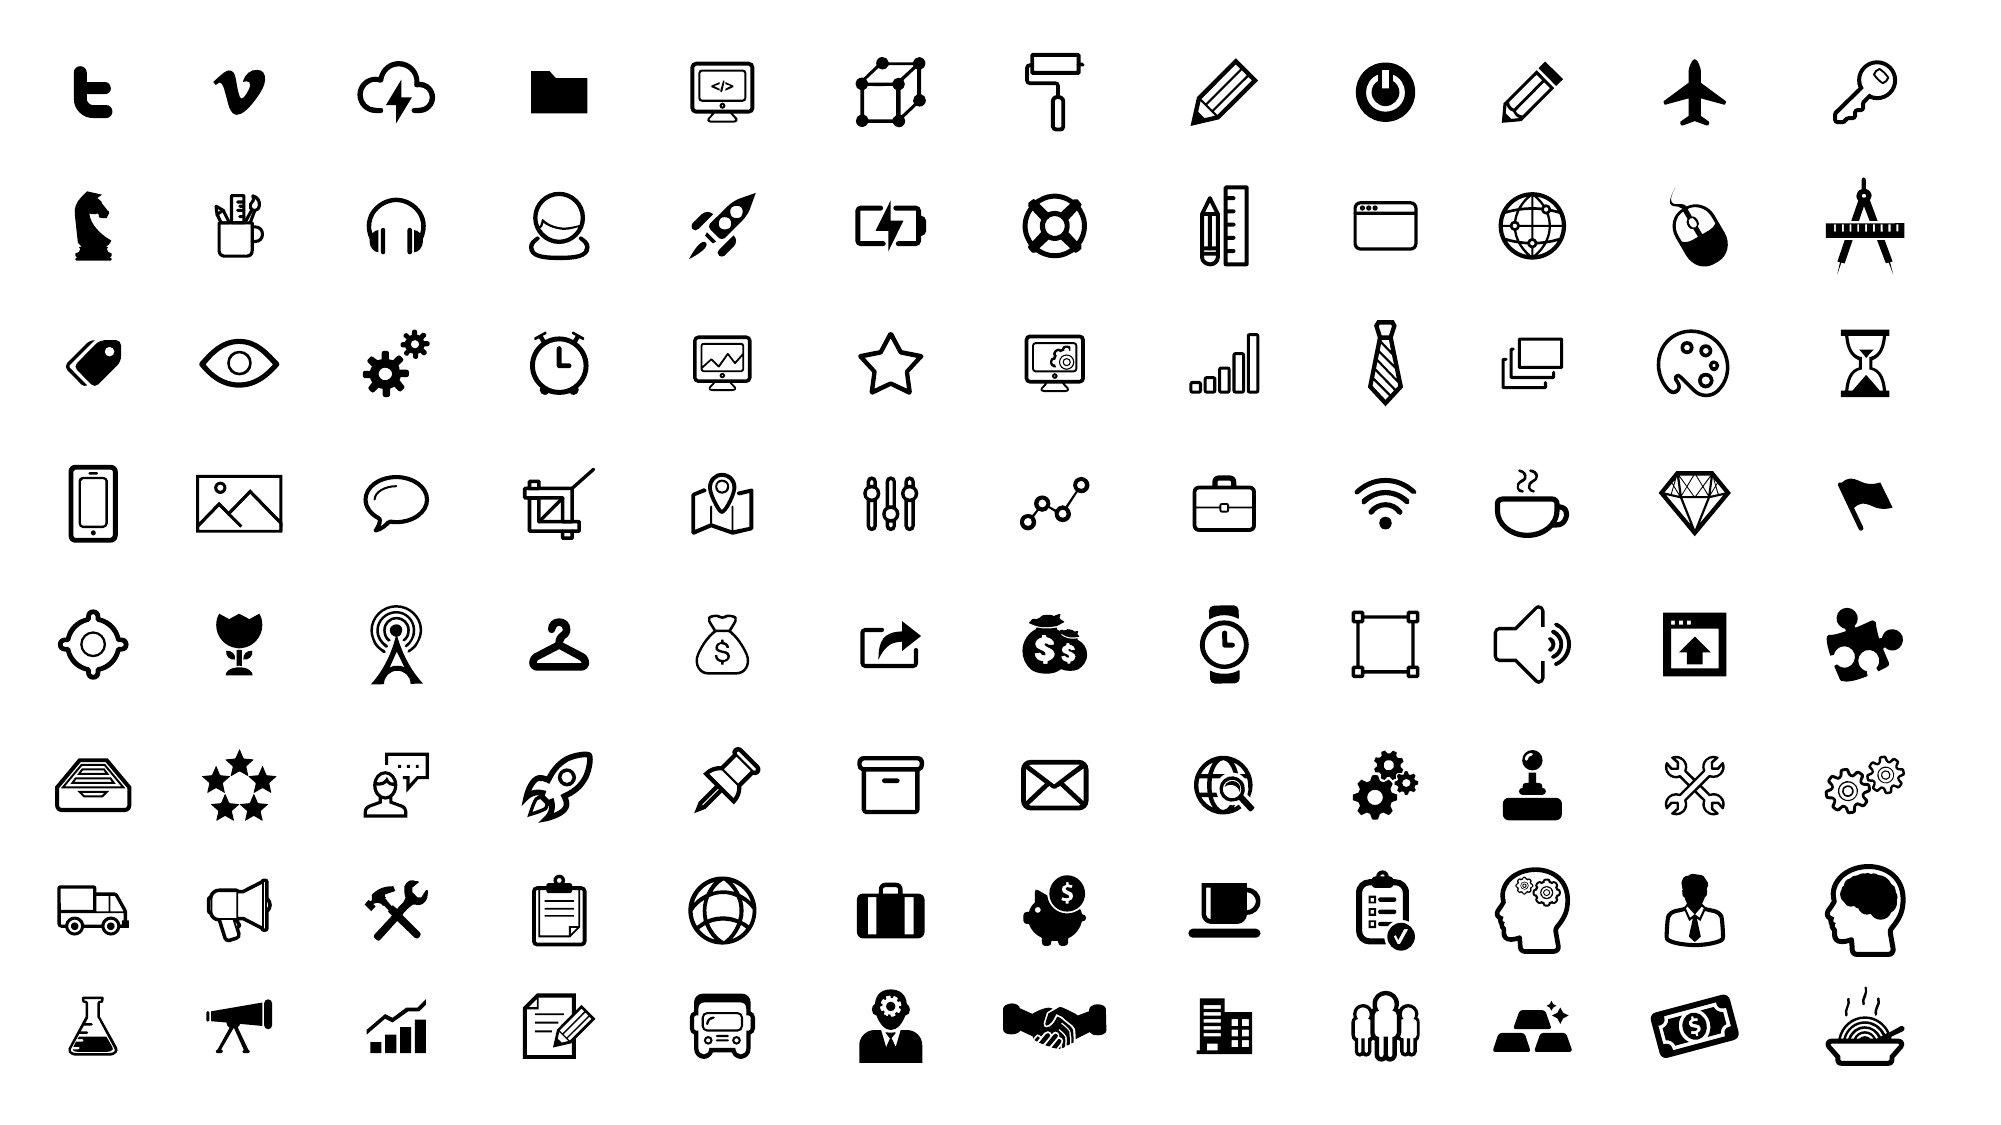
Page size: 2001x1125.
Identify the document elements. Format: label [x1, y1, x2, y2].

text_box [201, 749, 277, 822]
text_box [1003, 1003, 1107, 1050]
text_box [695, 614, 750, 675]
text_box [693, 335, 752, 391]
text_box [1019, 476, 1090, 531]
text_box [1670, 188, 1728, 267]
text_box [1494, 469, 1570, 539]
text_box [370, 605, 423, 685]
text_box [1232, 333, 1260, 394]
text_box [1196, 998, 1253, 1055]
text_box [1492, 1000, 1573, 1052]
text_box [529, 618, 590, 671]
text_box [74, 191, 112, 261]
text_box [1354, 477, 1417, 530]
text_box [856, 882, 925, 939]
text_box [1351, 990, 1420, 1062]
text_box [858, 332, 924, 395]
text_box [67, 996, 119, 1056]
text_box [691, 472, 754, 535]
text_box [65, 340, 95, 386]
text_box [68, 464, 118, 543]
text_box [1825, 177, 1905, 275]
text_box [531, 71, 588, 114]
text_box [1658, 471, 1731, 537]
text_box [364, 880, 428, 941]
text_box [1663, 754, 1726, 816]
text_box [1498, 192, 1567, 260]
text_box [1355, 62, 1416, 122]
text_box [196, 474, 283, 533]
text_box [529, 331, 589, 395]
text_box [855, 200, 927, 252]
text_box [366, 999, 426, 1054]
text_box [531, 874, 587, 947]
text_box [73, 66, 113, 119]
text_box [1656, 329, 1734, 398]
text_box [523, 467, 596, 541]
text_box [1823, 759, 1907, 812]
text_box [863, 476, 919, 532]
text_box [1653, 1002, 1736, 1050]
text_box [689, 192, 756, 260]
text_box [857, 755, 925, 815]
text_box [214, 194, 265, 258]
text_box [1200, 185, 1249, 267]
text_box [362, 329, 430, 398]
text_box [860, 621, 922, 668]
text_box [1023, 875, 1087, 946]
text_box [1189, 376, 1217, 394]
text_box [1022, 613, 1088, 676]
text_box [1840, 329, 1890, 398]
text_box [365, 197, 427, 255]
text_box [528, 191, 590, 261]
text_box [55, 758, 132, 812]
text_box [1355, 870, 1415, 951]
text_box [1826, 607, 1903, 682]
text_box [1351, 610, 1420, 679]
text_box [1192, 475, 1256, 532]
text_box [1021, 759, 1089, 811]
text_box [1501, 337, 1564, 390]
text_box [1190, 58, 1259, 126]
text_box [690, 61, 755, 123]
text_box [363, 475, 430, 533]
text_box [1824, 864, 1906, 957]
text_box [1493, 605, 1572, 684]
text_box [1663, 612, 1727, 677]
text_box [1367, 320, 1404, 407]
text_box [1218, 366, 1231, 394]
text_box [1825, 986, 1905, 1066]
text_box [694, 747, 761, 814]
text_box [213, 69, 266, 115]
text_box [522, 993, 596, 1059]
text_box [1199, 605, 1249, 684]
text_box [206, 999, 273, 1054]
text_box [859, 989, 923, 1063]
text_box [1352, 750, 1419, 820]
text_box [199, 338, 280, 388]
text_box [1194, 755, 1255, 815]
text_box [1025, 52, 1085, 132]
text_box [1833, 60, 1898, 125]
text_box [57, 609, 129, 680]
text_box [1494, 867, 1571, 954]
text_box [216, 613, 263, 676]
text_box [1022, 193, 1087, 259]
text_box [1353, 201, 1418, 251]
text_box [688, 876, 757, 945]
text_box [1838, 478, 1893, 531]
text_box [855, 56, 926, 128]
text_box [1663, 59, 1726, 126]
text_box [206, 878, 272, 943]
text_box [57, 885, 129, 936]
text_box [1501, 61, 1564, 123]
text_box [533, 739, 586, 831]
text_box [689, 993, 755, 1059]
text_box [1188, 883, 1261, 938]
text_box [1502, 749, 1562, 821]
text_box [363, 752, 429, 818]
text_box [357, 61, 436, 124]
text_box [1664, 873, 1726, 948]
text_box [1024, 334, 1085, 393]
text_box [75, 340, 122, 386]
